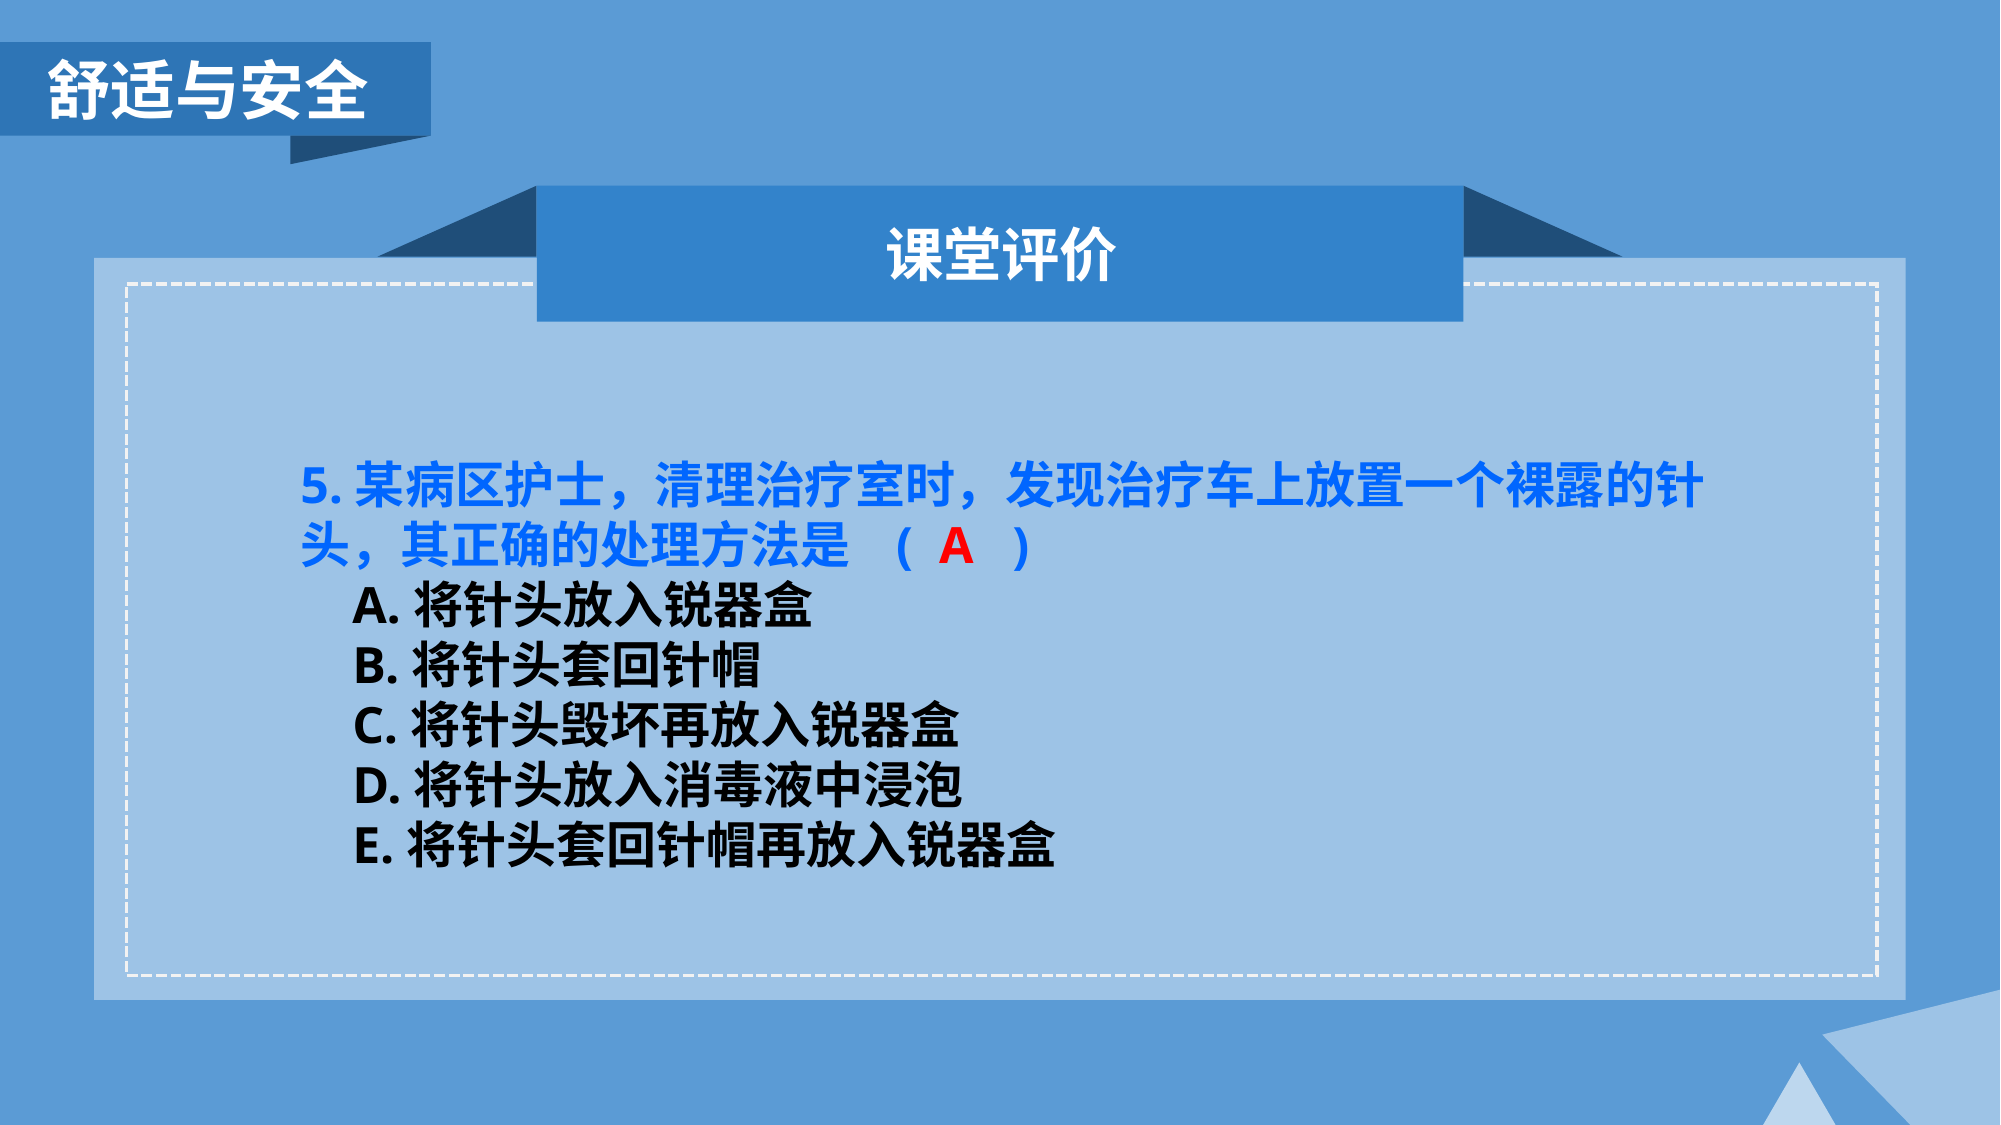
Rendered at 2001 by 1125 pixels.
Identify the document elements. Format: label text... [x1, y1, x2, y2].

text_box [94, 257, 1906, 1001]
text_box 舒适与安全 [31, 42, 808, 135]
text_box [1761, 1060, 1837, 1125]
text_box [1820, 988, 2000, 1125]
text_box [289, 135, 432, 166]
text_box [377, 185, 1623, 322]
text_box [0, 41, 432, 137]
